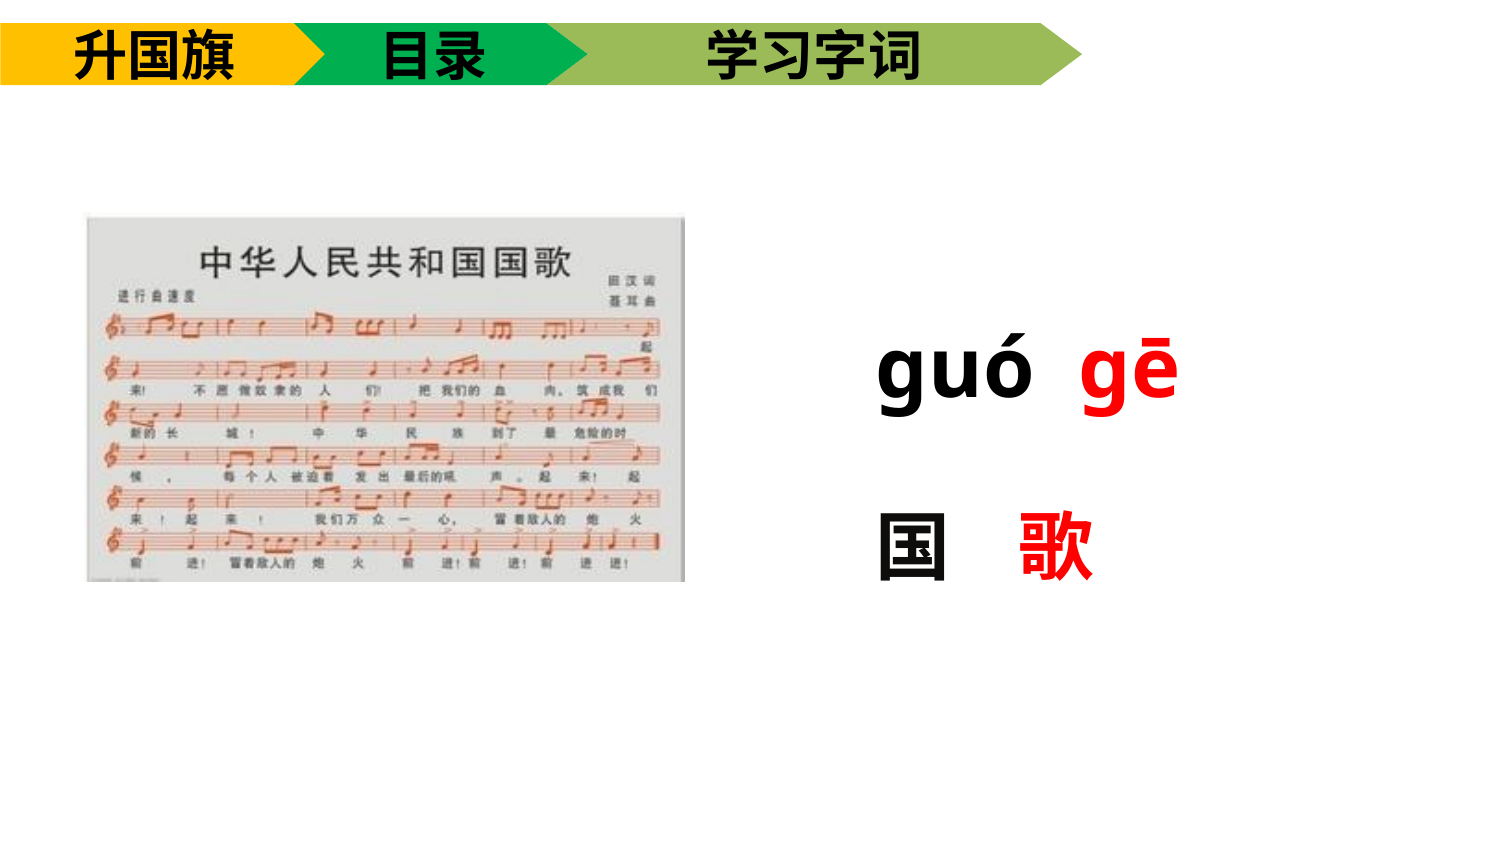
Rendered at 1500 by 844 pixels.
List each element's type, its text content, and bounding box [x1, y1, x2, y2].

text_box 目录 [294, 23, 588, 86]
text_box 升国旗 [0, 23, 325, 86]
text_box ɡuó ɡē 国 歌 [861, 256, 1271, 602]
picture [81, 211, 685, 582]
text_box 学习字词 [547, 23, 1083, 86]
